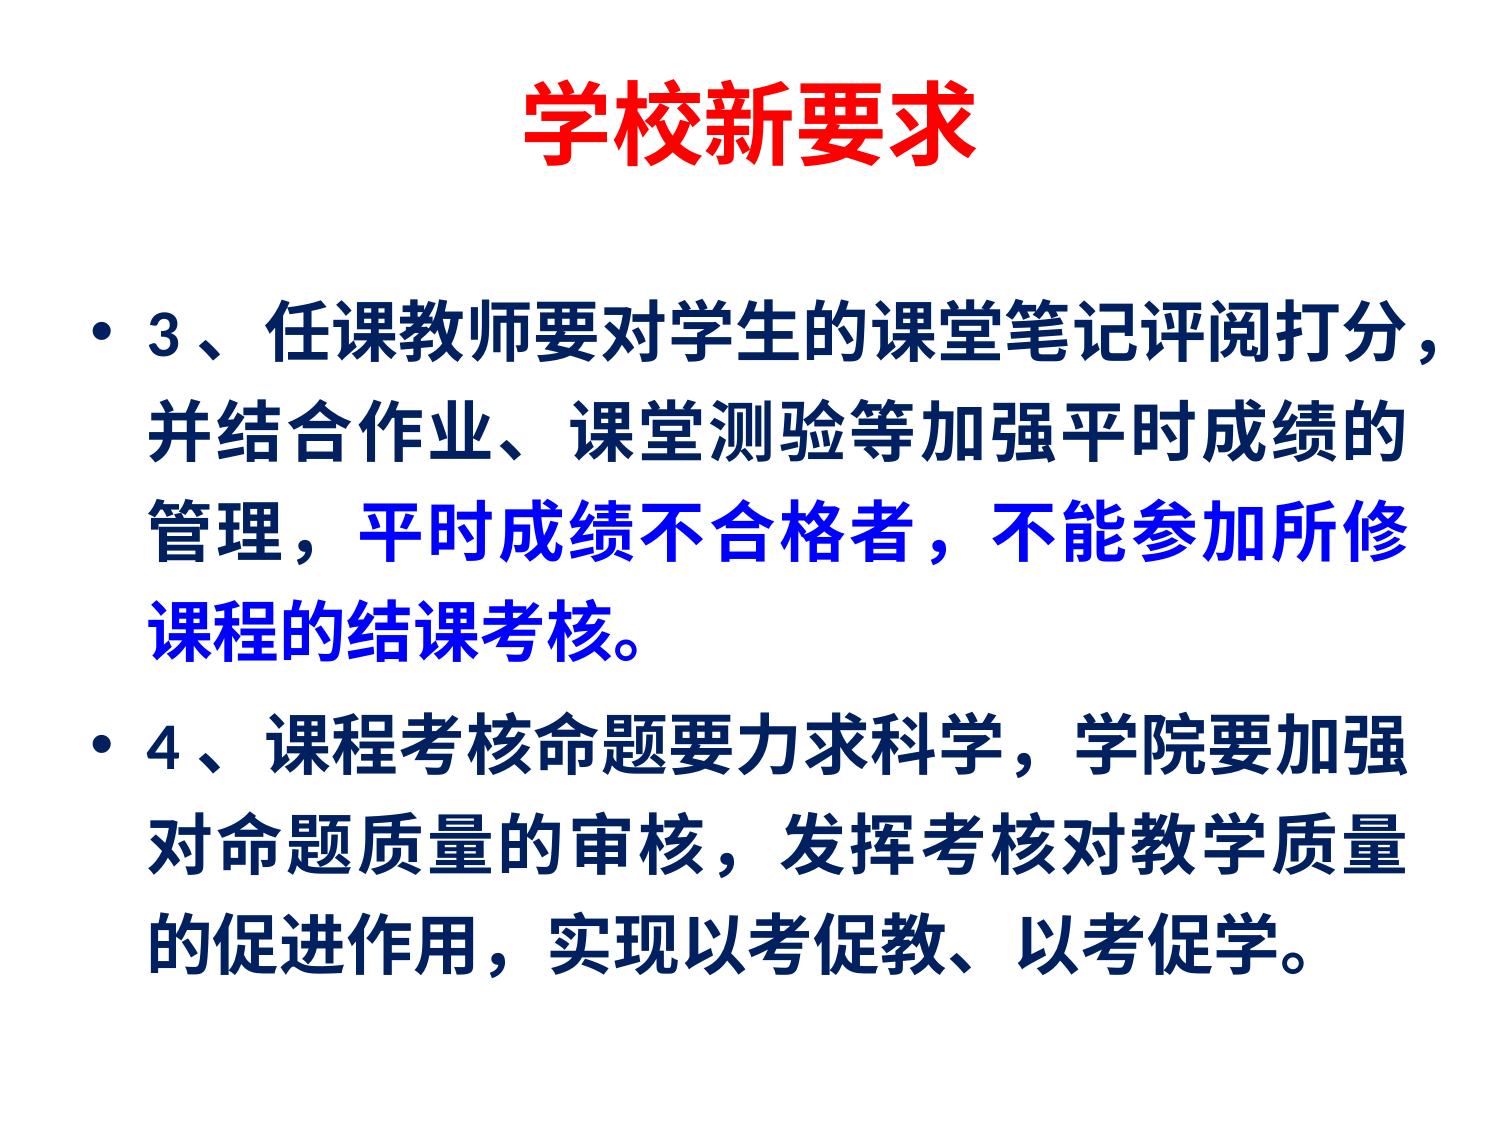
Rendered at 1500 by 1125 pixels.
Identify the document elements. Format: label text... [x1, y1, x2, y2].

title 学校新要求 [75, 45, 1425, 200]
list 3、任课教师要对学生的课堂笔记评阅打分，并结合作业、课堂测验等加强平时成绩的管理，平时成绩不合格者，不能参加所修课程的结课考核。 4、课程考核命题要力求科学，学院要加强对命题质量的审核，发挥考核对教学质量 的促进作用，实现以考促教、以考促学。 [75, 262, 1425, 1005]
